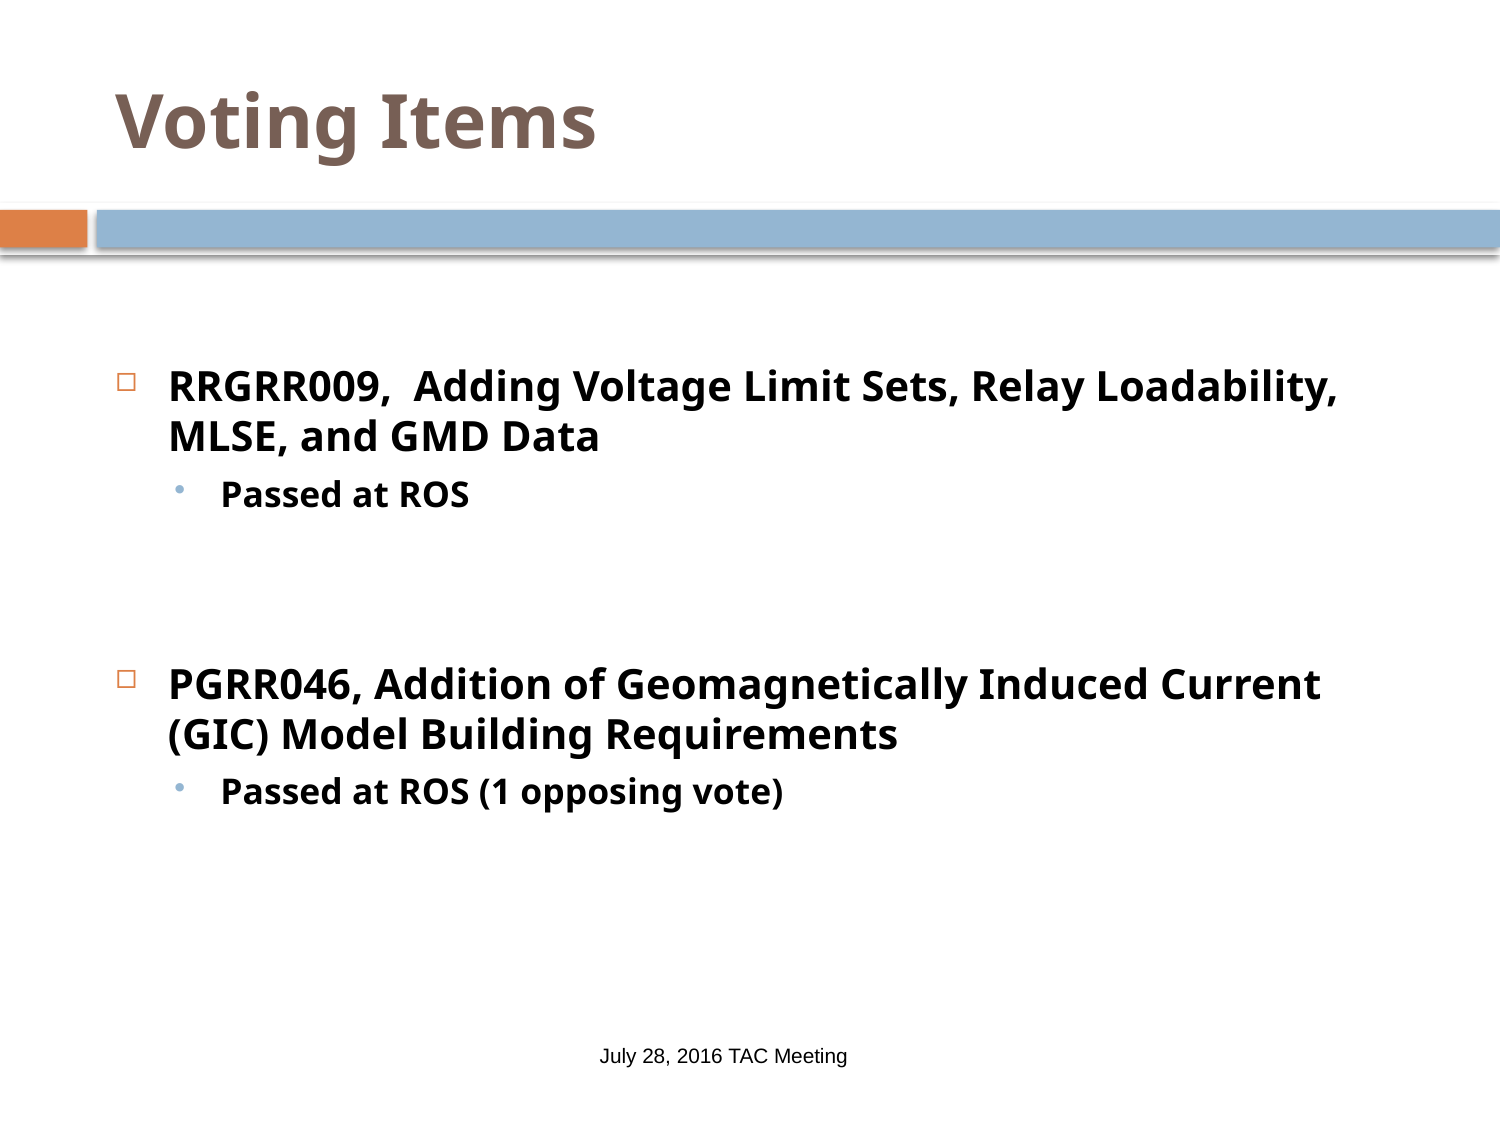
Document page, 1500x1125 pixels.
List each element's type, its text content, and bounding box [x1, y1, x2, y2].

footer July 28, 2016 TAC Meeting [100, 1025, 863, 1085]
list RRGRR009, Adding Voltage Limit Sets, Relay Loadability, MLSE, and GMD Data Passed at ROS PGRR046, Addition of Geomagnetically Induced Current (GIC) Model Building Requirements Passed at ROS (1 opposing vote) [100, 297, 1439, 1001]
title Voting Items [100, 37, 1439, 201]
